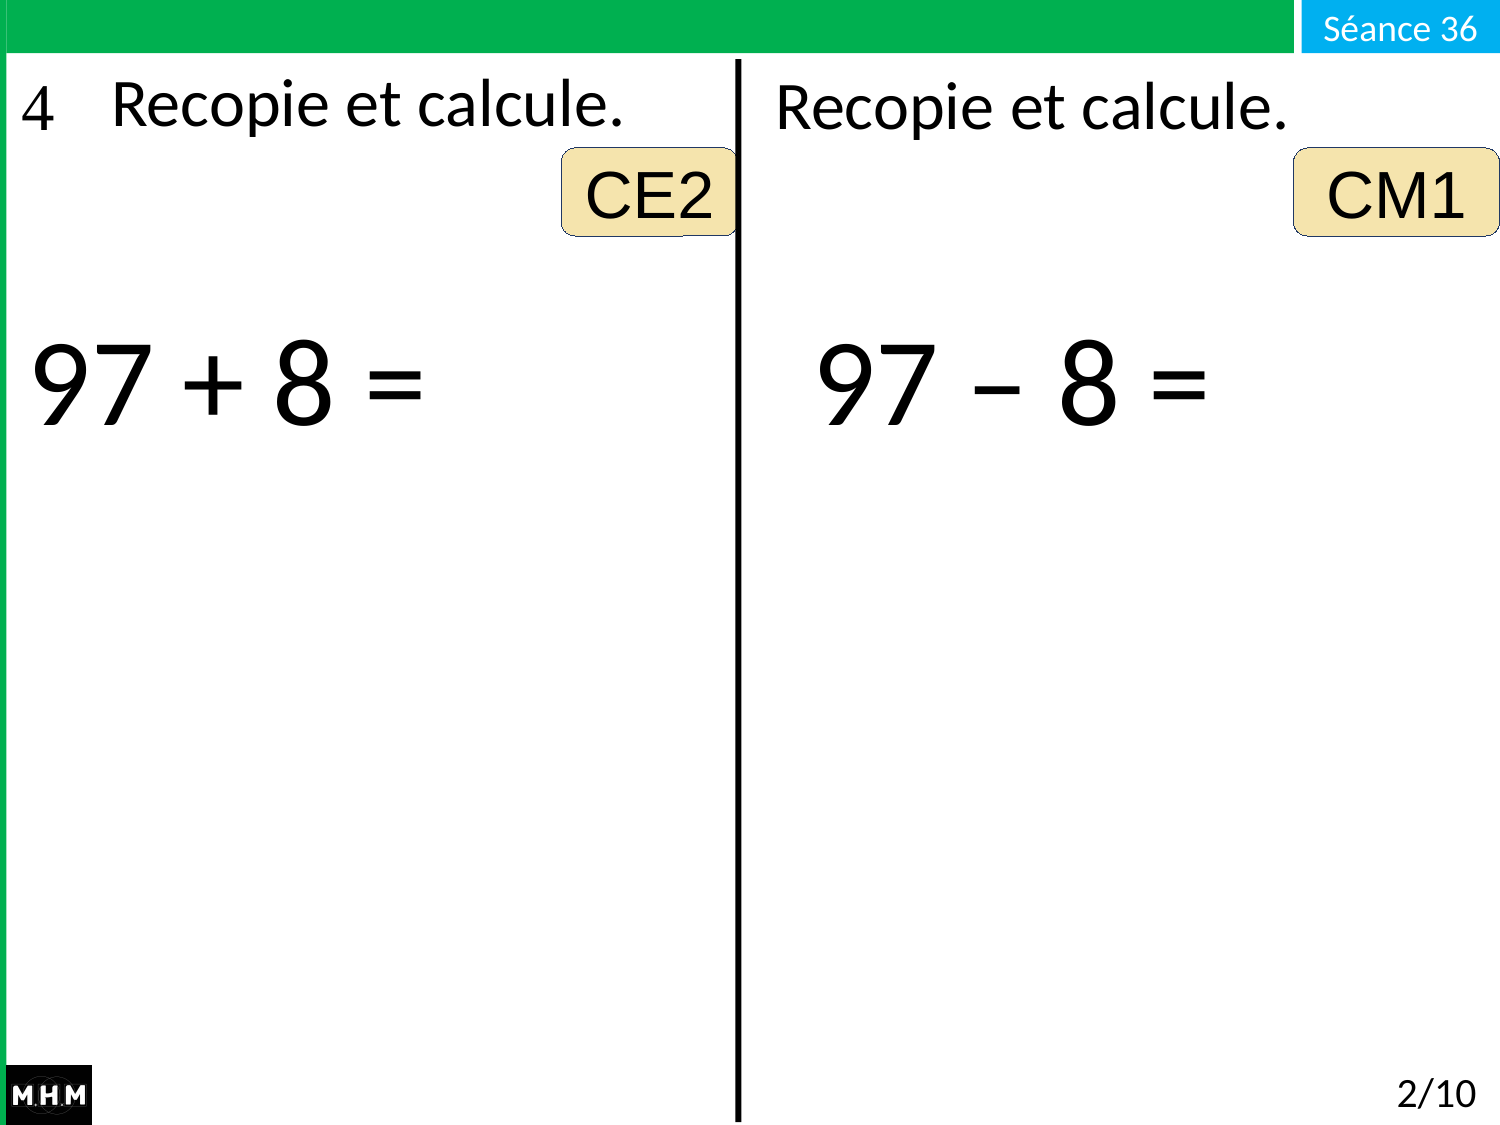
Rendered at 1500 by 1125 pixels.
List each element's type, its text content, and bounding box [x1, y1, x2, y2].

title Recopie et calcule. [739, 60, 1391, 149]
text_box 97 + 8 = [13, 292, 587, 458]
text_box 97 – 8 = [797, 292, 1377, 458]
text_box CE2 [561, 147, 738, 237]
text_box Recopie et calcule. [760, 62, 1360, 152]
list 2/10 [1373, 1064, 1500, 1125]
text_box CM1 [1293, 147, 1500, 237]
picture [6, 1065, 92, 1125]
title Recopie et calcule. [96, 60, 738, 149]
